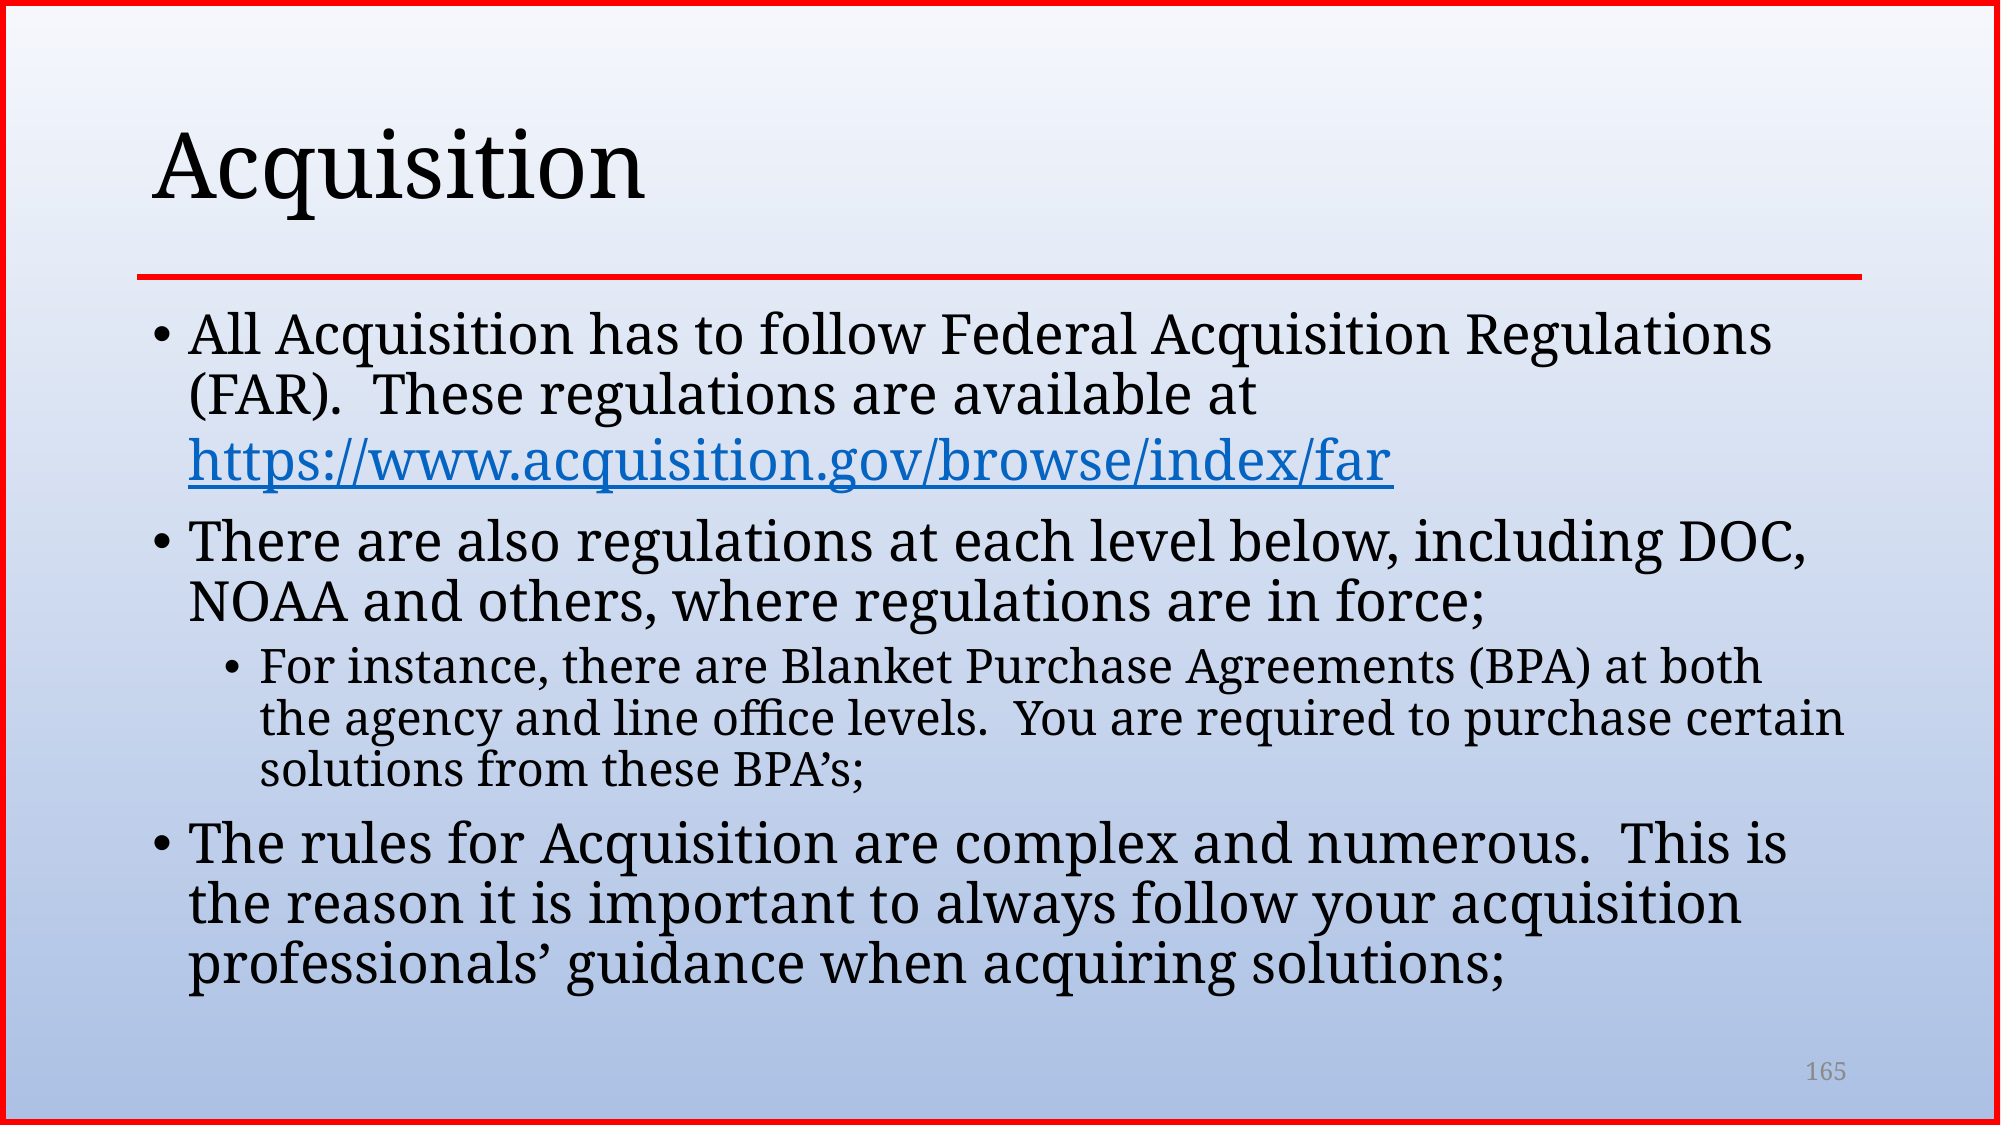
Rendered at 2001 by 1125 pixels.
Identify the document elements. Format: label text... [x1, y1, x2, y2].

slide_number 165 [1412, 1042, 1863, 1103]
title Acquisition [137, 59, 1863, 278]
list All Acquisition has to follow Federal Acquisition Regulations (FAR). These regulations are available at https://www.acquisition.gov/browse/index/far There are also regulations at each level below, including DOC, NOAA and others, where regulations are in force; For instance, there are Blanket Purchase Agreements (BPA) at both the agency and line office levels. You are required to purchase certain solutions from these BPA’s; The rules for Acquisition are complex and numerous. This is the reason it is important to always follow your acquisition professionals’ guidance when acquiring solutions; [137, 299, 1863, 1014]
